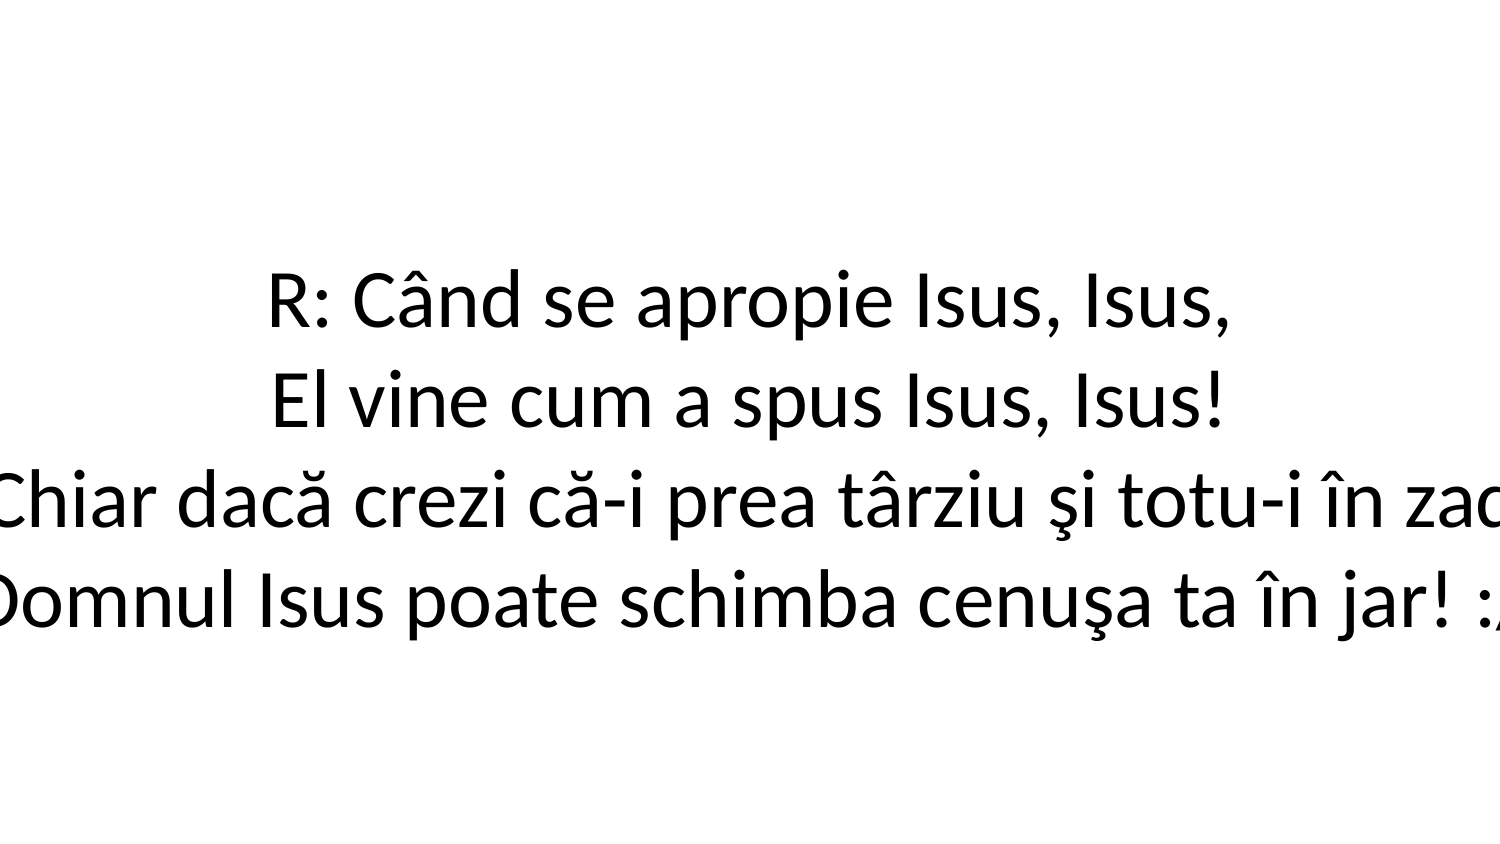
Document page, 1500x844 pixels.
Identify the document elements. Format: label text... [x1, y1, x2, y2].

text_box R: Când se apropie Isus, Isus, El vine cum a spus Isus, Isus! /: Chiar dacă crezi că-i prea târziu şi totu-i în zadar Domnul Isus poate schimba cenuşa ta în jar! :/ [0, 192, 1500, 652]
